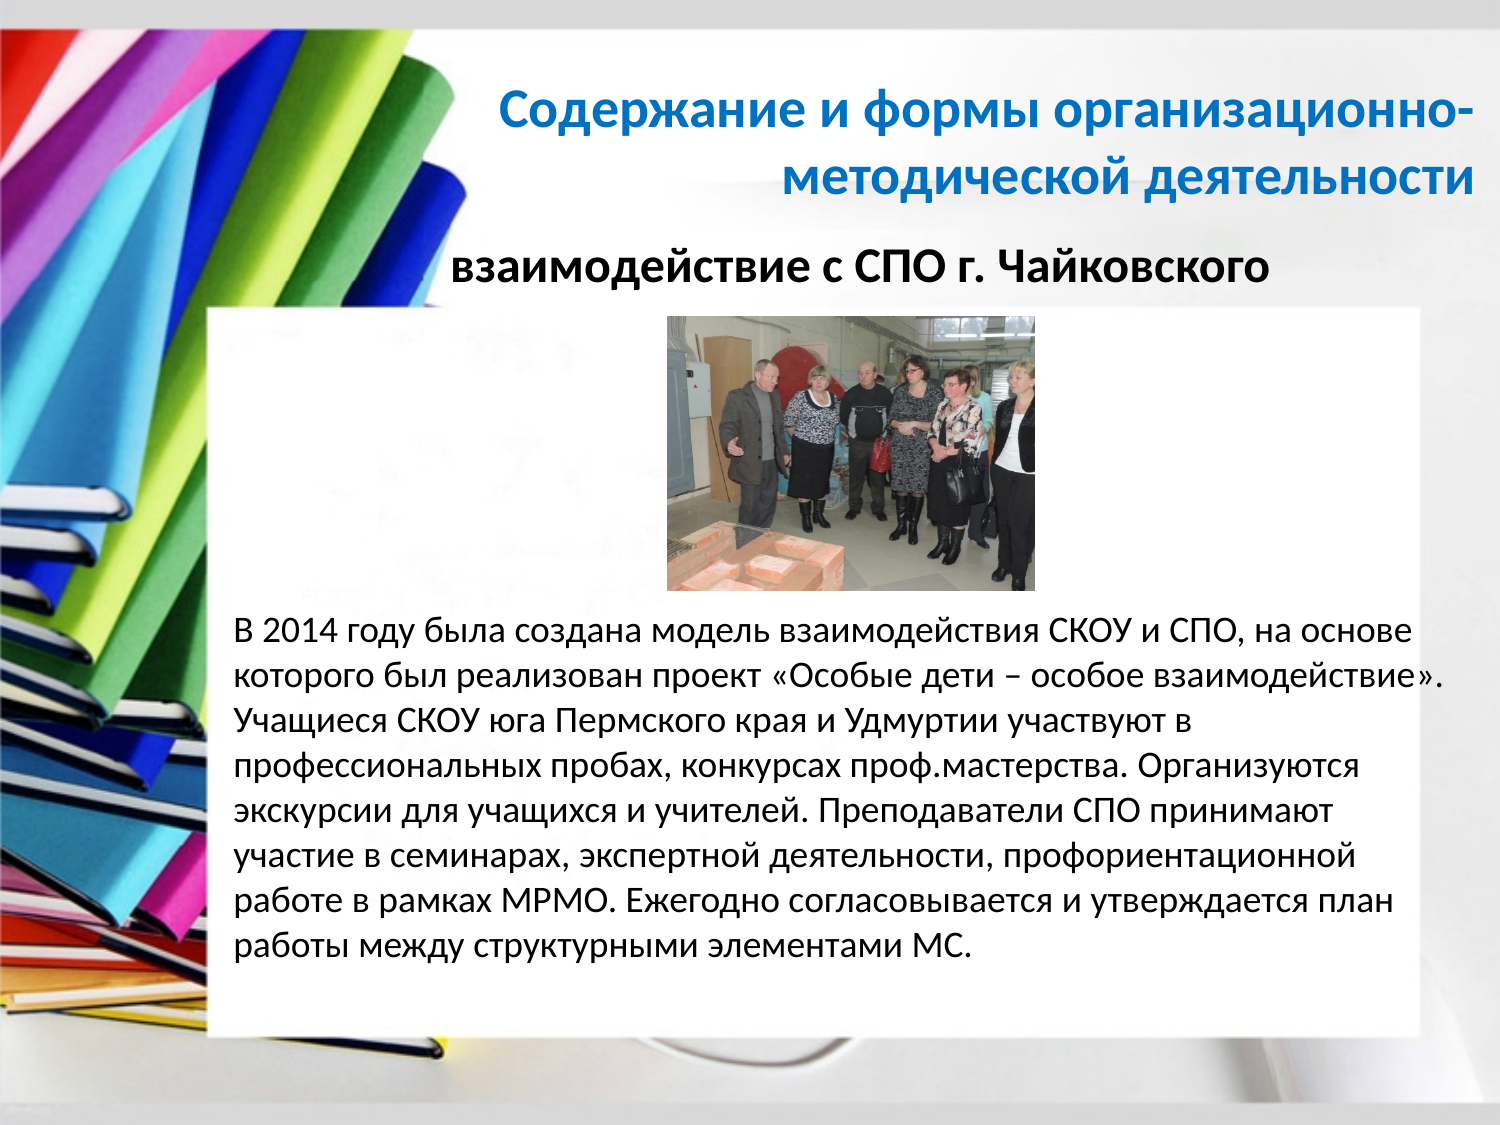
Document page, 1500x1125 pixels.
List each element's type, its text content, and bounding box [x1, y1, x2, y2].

text_box В 2014 году была создана модель взаимодействия СКОУ и СПО, на основе которого был реализован проект «Особые дети – особое взаимодействие». Учащиеся СКОУ юга Пермского края и Удмуртии участвуют в профессиональных пробах, конкурсах проф.мастерства. Организуются экскурсии для учащихся и учителей. Преподаватели СПО принимают участие в семинарах, экспертной деятельности, профориентационной работе в рамках МРМО. Ежегодно согласовывается и утверждается план работы между структурными элементами МС. [218, 597, 1471, 973]
title Содержание и формы организационно-методической деятельности [371, 45, 1491, 208]
picture [0, 0, 1500, 1125]
list взаимодействие с СПО г. Чайковского [75, 208, 1491, 1005]
